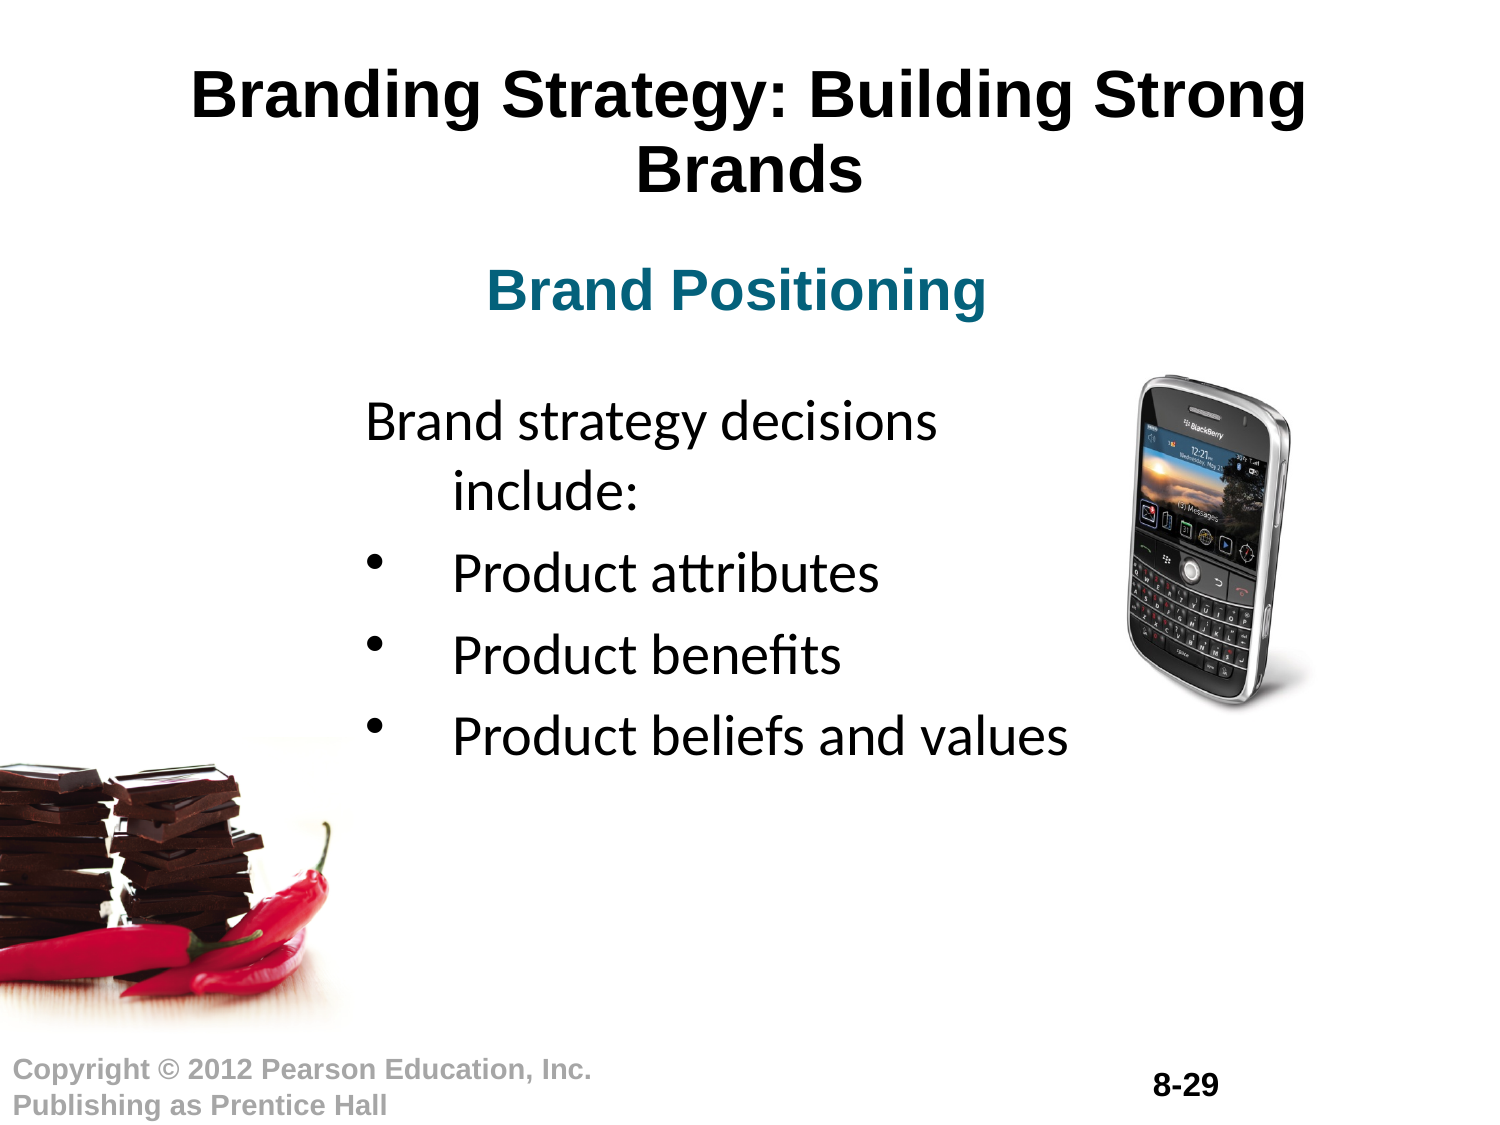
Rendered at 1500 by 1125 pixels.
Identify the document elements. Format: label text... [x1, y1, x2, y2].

picture [0, 737, 349, 1038]
list Brand strategy decisions include: Product attributes Product benefits Product beliefs and values [349, 374, 1113, 1051]
list Brand Positioning [149, 237, 1326, 338]
title Branding Strategy: Building Strong Brands [112, 37, 1388, 226]
picture [1024, 349, 1401, 746]
